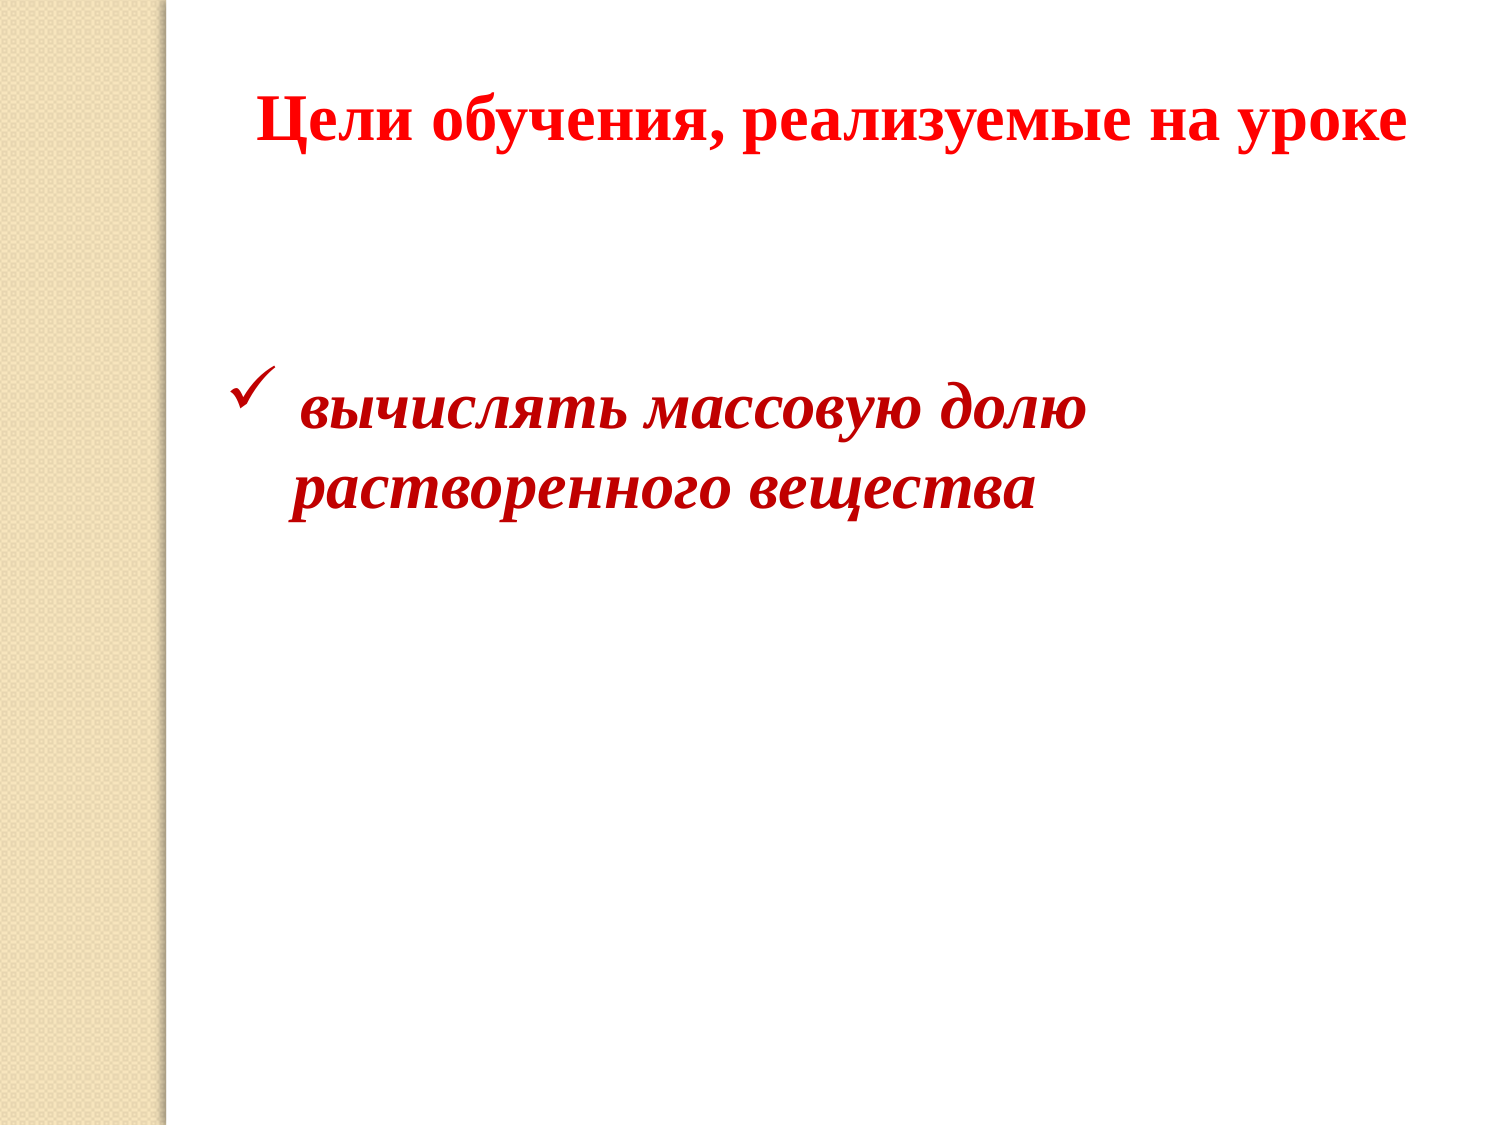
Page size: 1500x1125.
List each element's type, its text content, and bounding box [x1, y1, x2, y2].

text_box Цели обучения, реализуемые на уроке [242, 66, 1459, 241]
text_box вычислять массовую долю растворенного вещества [210, 354, 1121, 529]
